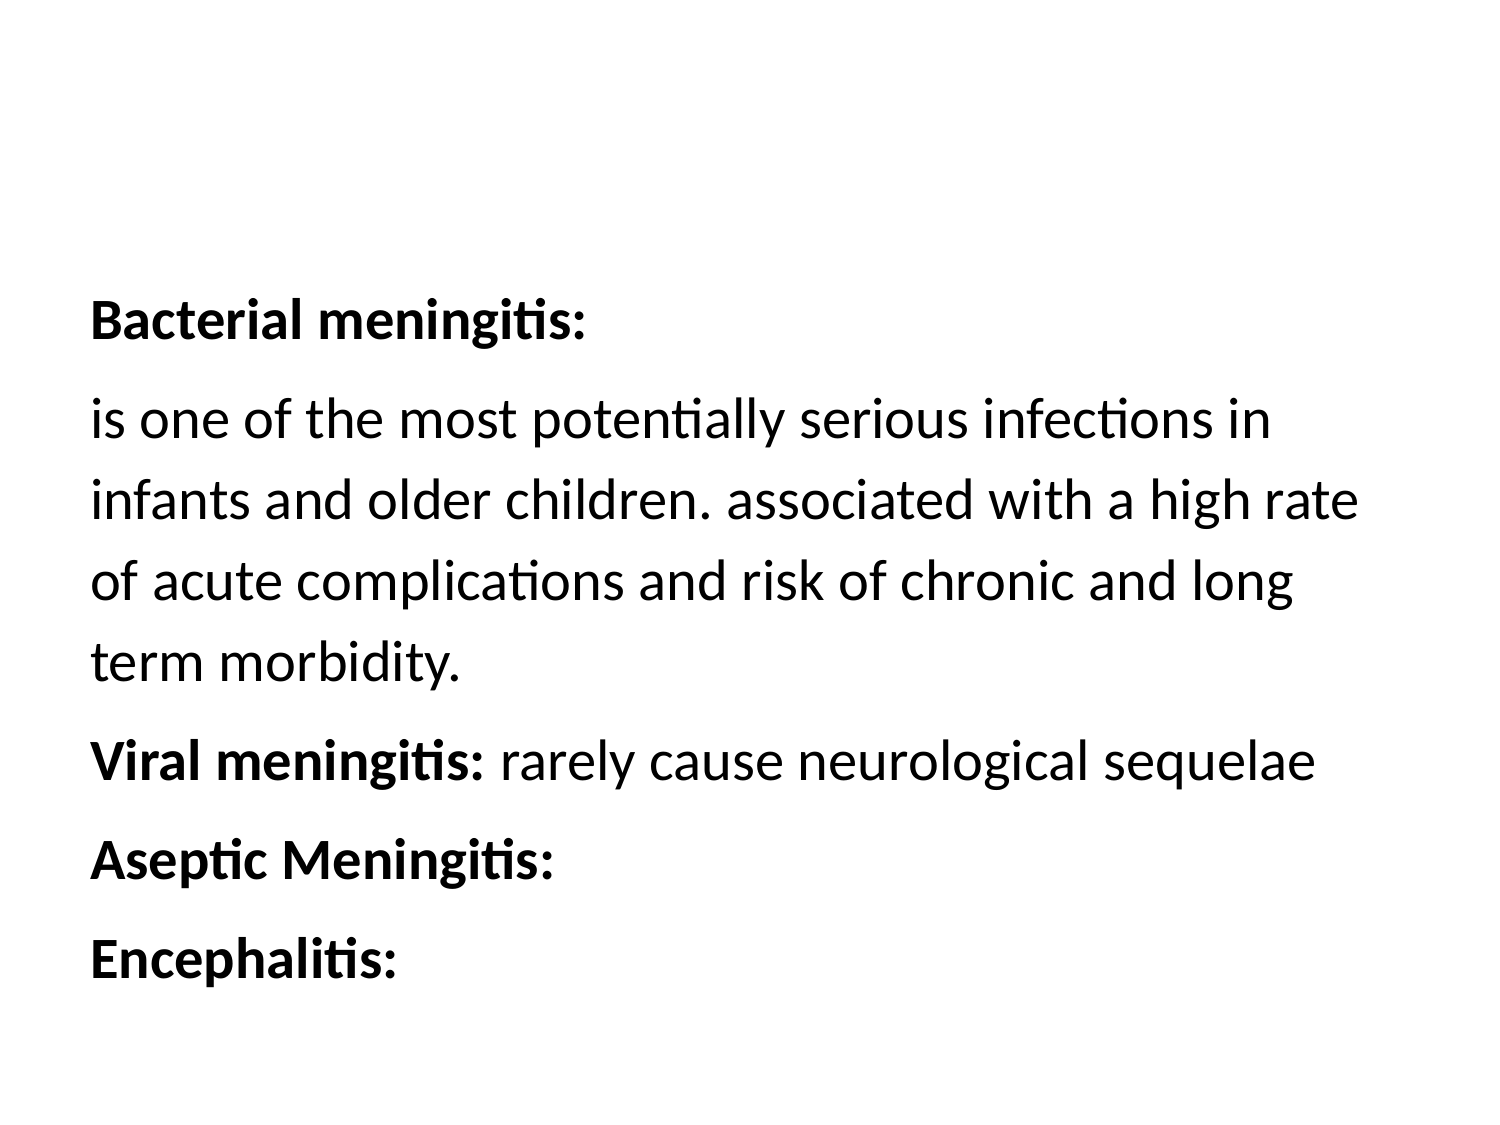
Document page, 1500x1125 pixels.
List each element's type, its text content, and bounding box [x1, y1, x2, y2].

list Bacterial meningitis: is one of the most potentially serious infections in infants and older children. associated with a high rate of acute complications and risk of chronic and long term morbidity. Viral meningitis: rarely cause neurological sequelae Aseptic Meningitis: Encephalitis: [75, 262, 1425, 1005]
